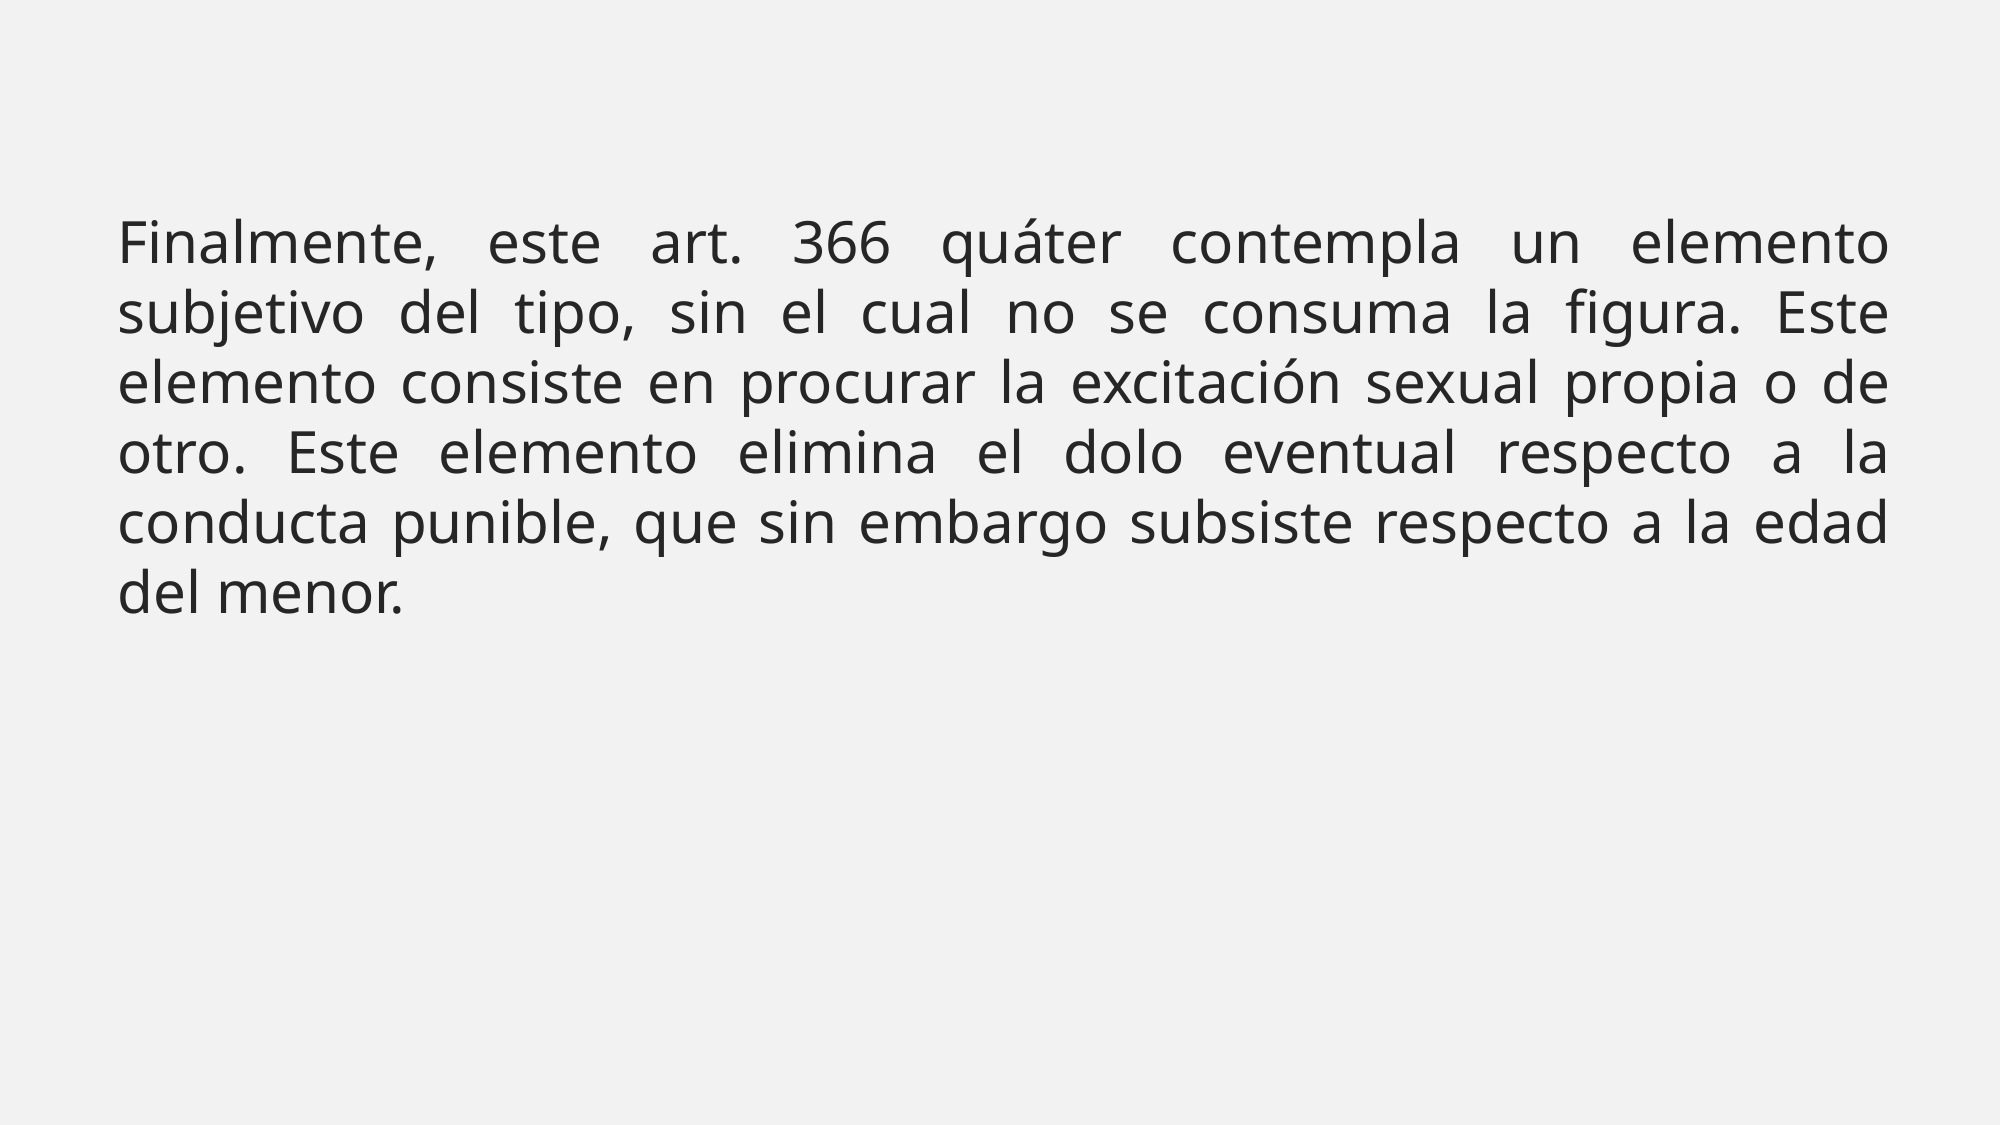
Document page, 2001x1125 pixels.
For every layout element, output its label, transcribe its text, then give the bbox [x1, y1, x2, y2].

list Finalmente, este art. 366 quáter contempla un elemento subjetivo del tipo, sin el cual no se consuma la figura. Este elemento consiste en procurar la excitación sexual propia o de otro. Este elemento elimina el dolo eventual respecto a la conducta punible, que sin embargo subsiste respecto a la edad del menor. [102, 131, 1906, 942]
